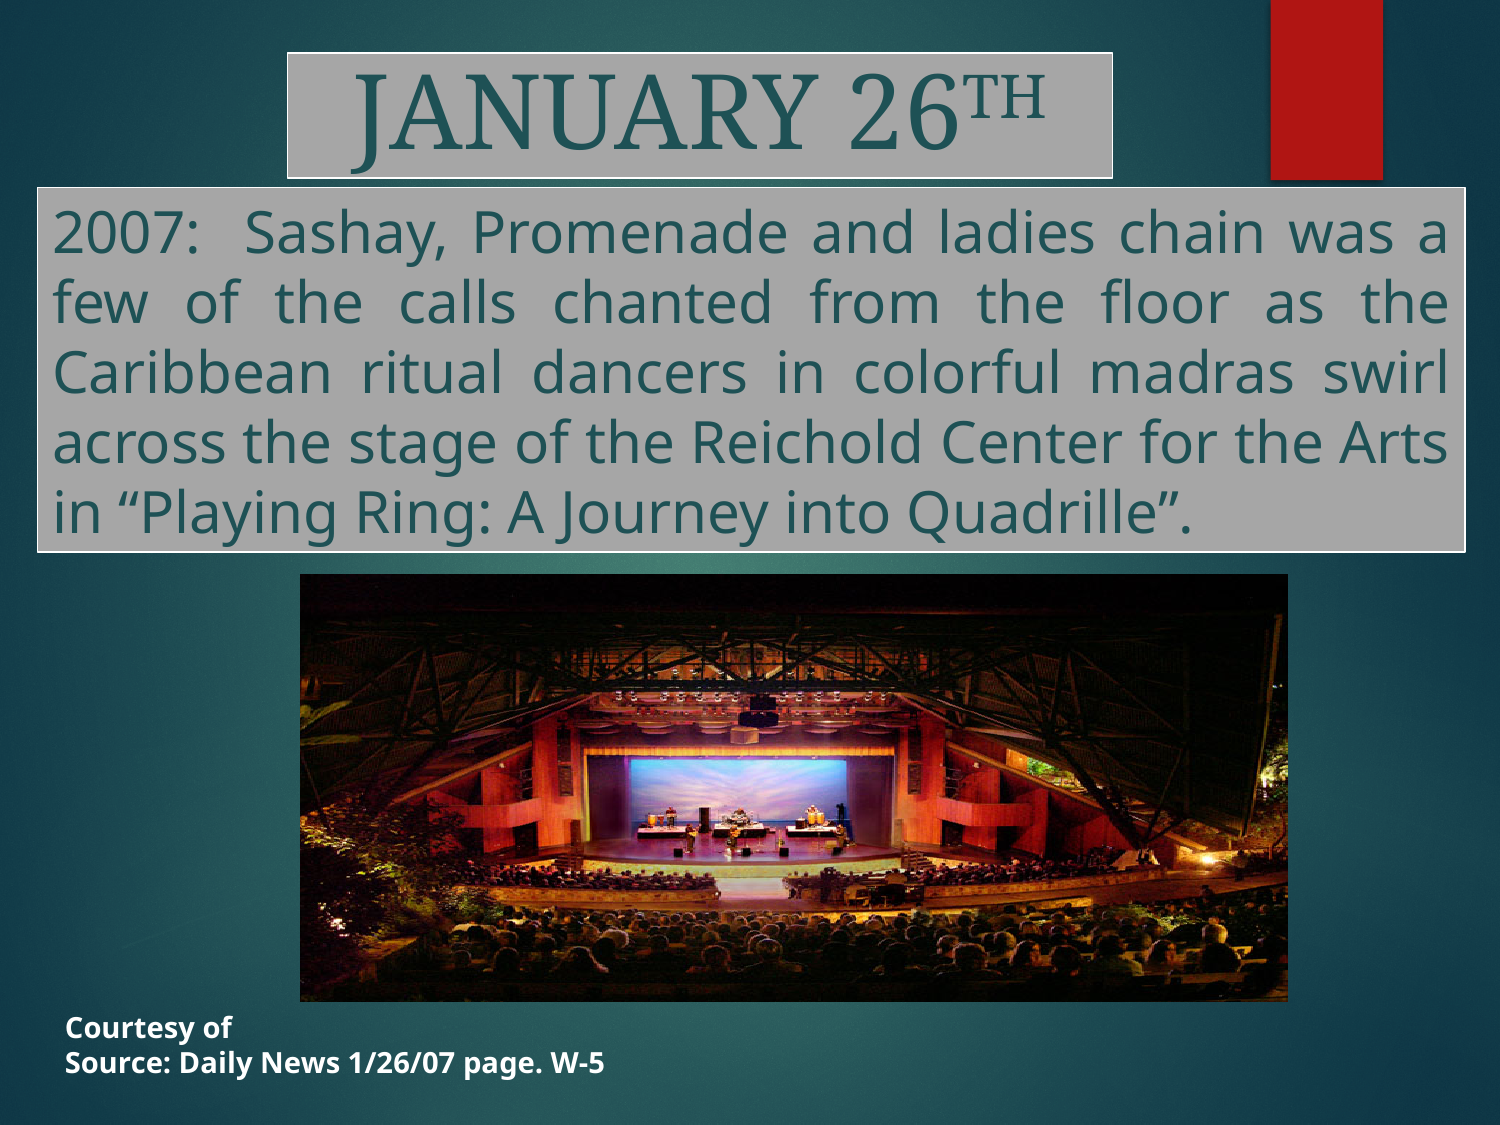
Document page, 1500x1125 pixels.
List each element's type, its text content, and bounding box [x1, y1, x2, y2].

text_box 2007: Sashay, Promenade and ladies chain was a few of the calls chanted from the floor as the Caribbean ritual dancers in colorful madras swirl across the stage of the Reichold Center for the Arts in “Playing Ring: A Journey into Quadrille”. [37, 187, 1466, 553]
text_box Courtesy of Source: Daily News 1/26/07 page. W-5 [50, 1001, 1213, 1087]
title JANUARY 26TH [287, 52, 1113, 179]
picture [299, 574, 1288, 1002]
